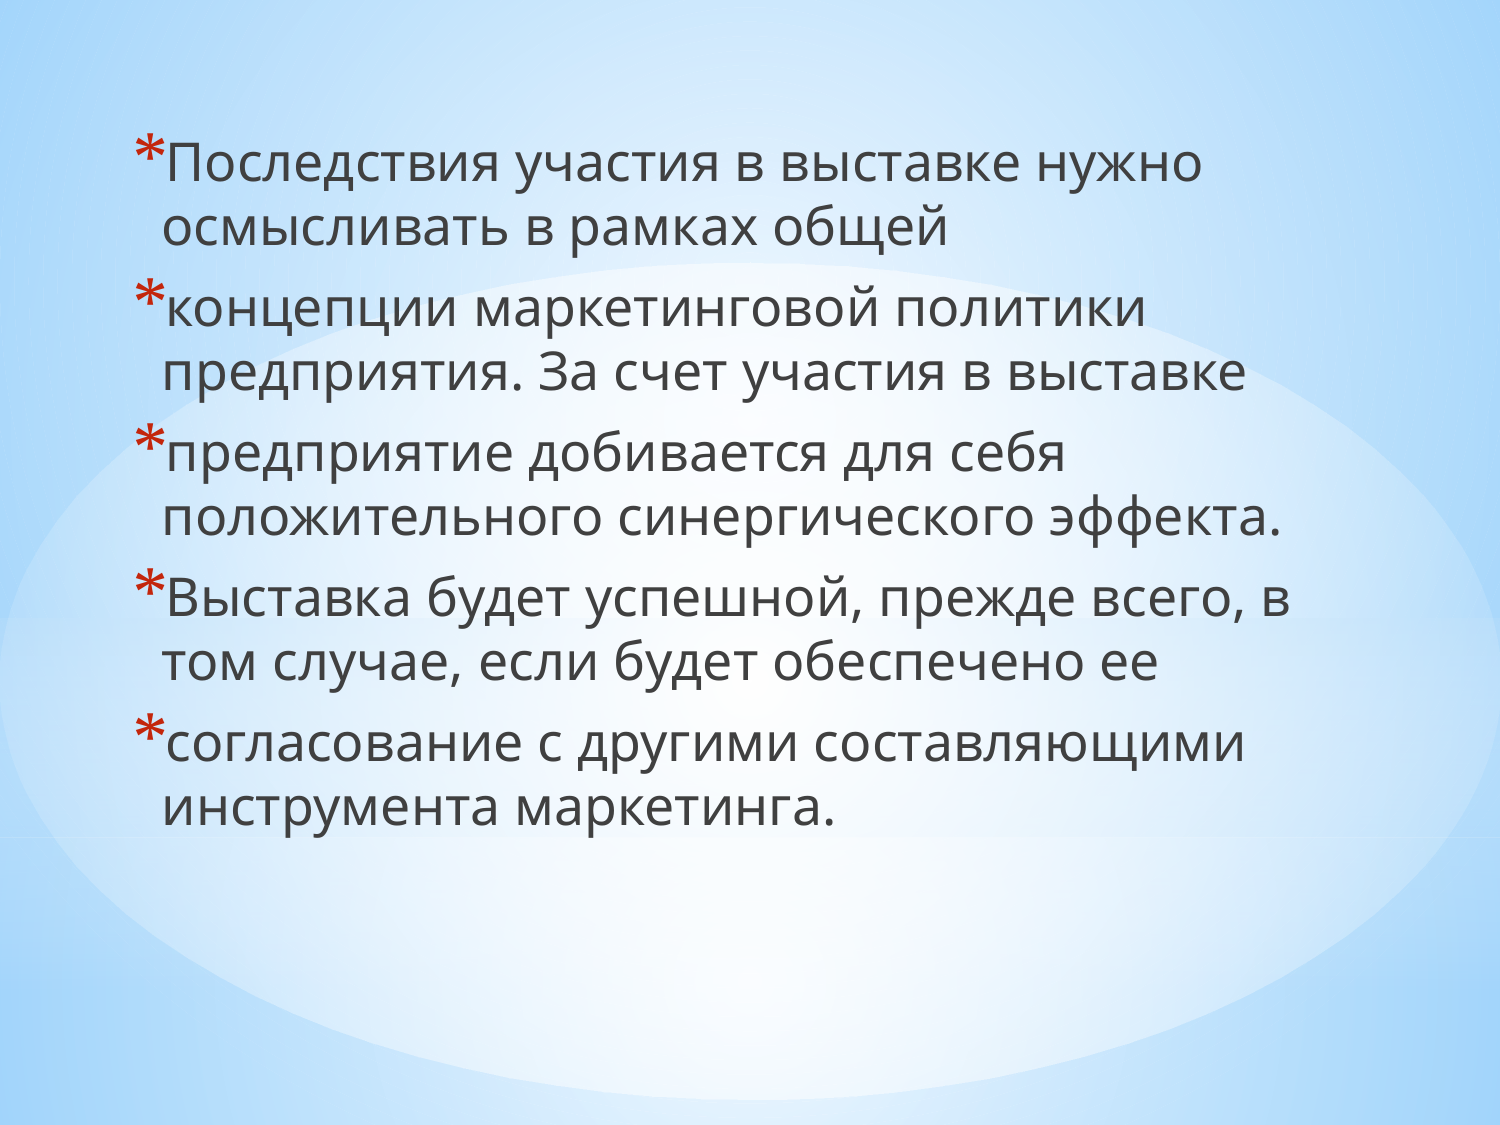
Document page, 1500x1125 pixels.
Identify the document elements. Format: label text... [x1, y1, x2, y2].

list Последствия участия в выставке нужно осмысливать в рамках общей концепции маркетинговой политики предприятия. За счет участия в выставке предприятие добивается для себя положительного синергического эффекта. Выставка будет успешной, прежде всего, в том случае, если будет обеспечено ее согласование с другими составляющими инструмента маркетинга. [112, 120, 1388, 858]
